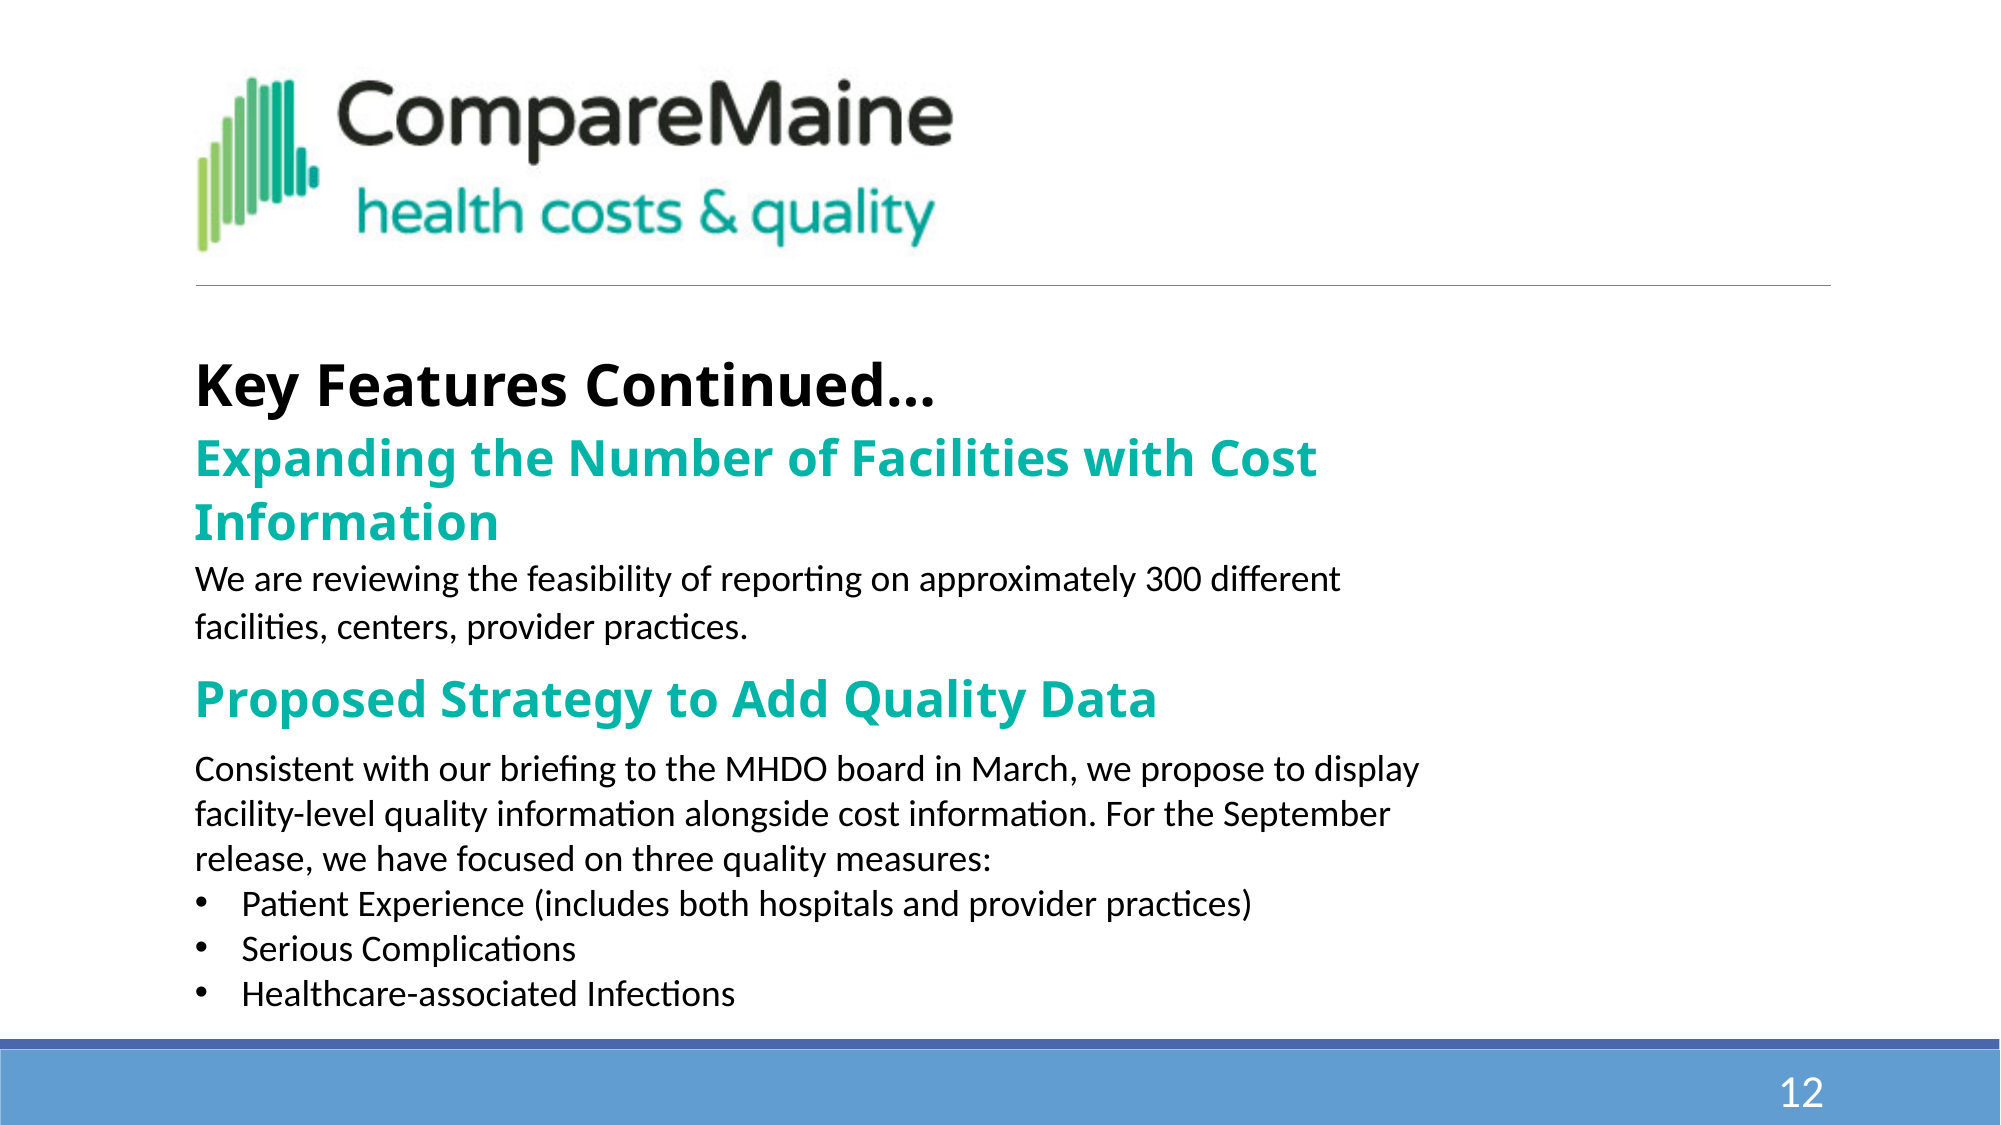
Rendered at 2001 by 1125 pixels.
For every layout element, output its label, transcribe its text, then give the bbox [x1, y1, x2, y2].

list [179, 66, 969, 265]
slide_number 12 [1624, 1059, 1840, 1120]
text_box Key Features Continued… Expanding the Number of Facilities with Cost Information We are reviewing the feasibility of reporting on approximately 300 different facilities, centers, provider practices. Proposed Strategy to Add Quality Data Consistent with our briefing to the MHDO board in March, we propose to display facility-level quality information alongside cost information. For the September release, we have focused on three quality measures: Patient Experience (includes both hospitals and provider practices) Serious Complications Healthcare-associated Infections [179, 335, 1467, 1067]
